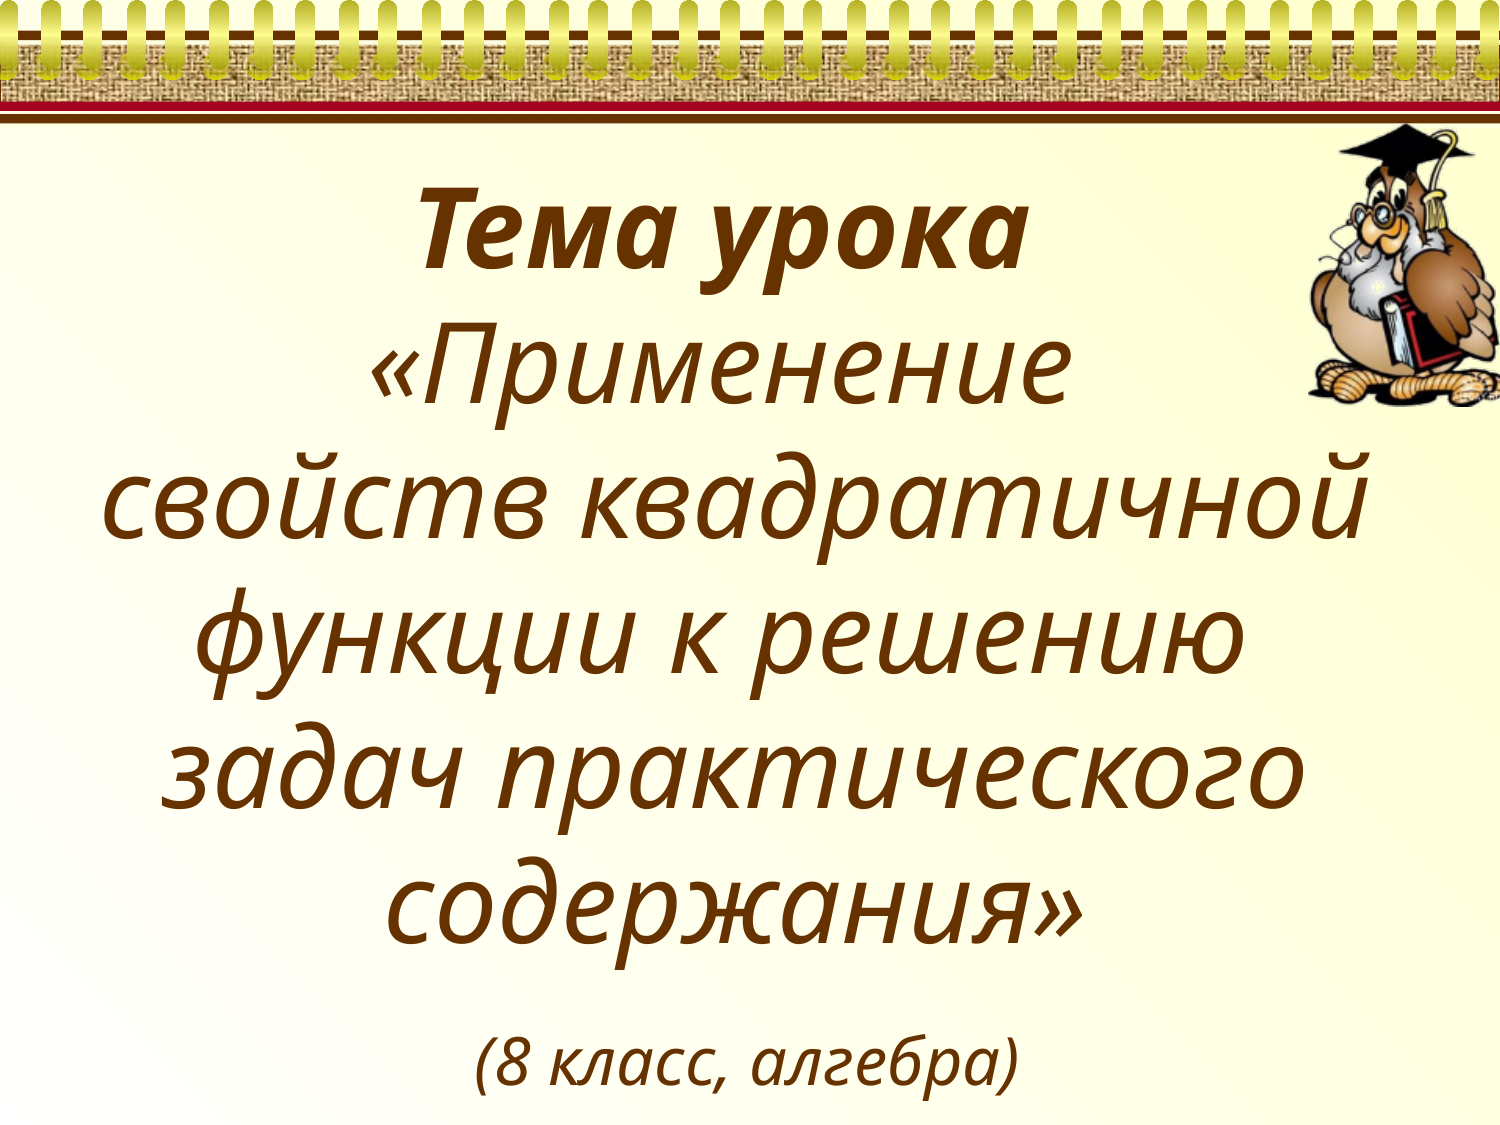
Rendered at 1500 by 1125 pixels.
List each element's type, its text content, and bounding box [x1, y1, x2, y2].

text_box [0, 87, 1500, 119]
text_box (8 класс, алгебра) [0, 1011, 1498, 1106]
text_box Тема урока «Применение свойств квадратичной функции к решению задач практического содержания» [0, 148, 1486, 974]
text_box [0, 0, 1500, 80]
picture [1307, 123, 1500, 407]
